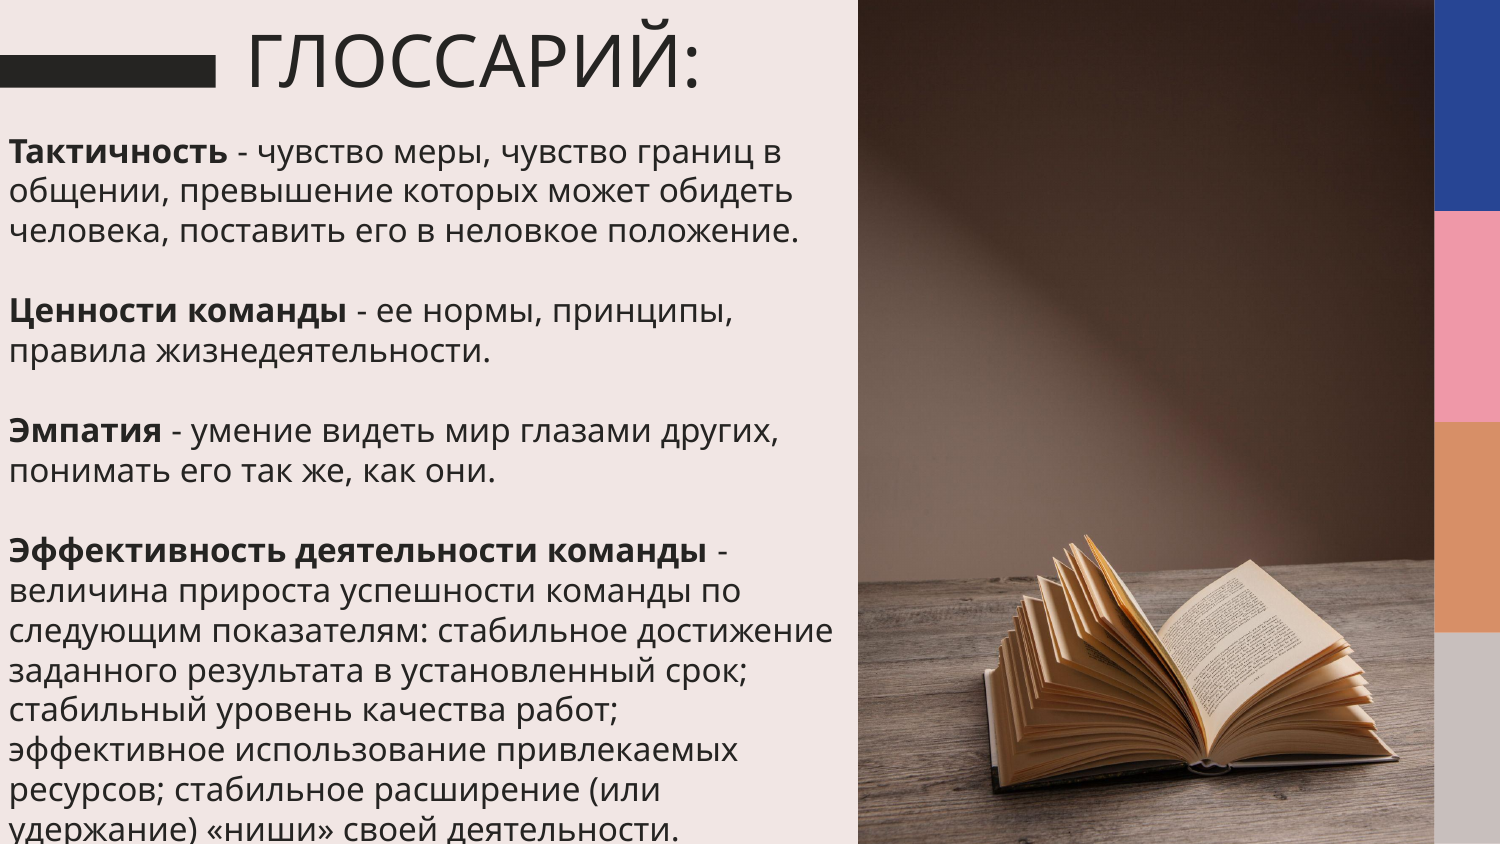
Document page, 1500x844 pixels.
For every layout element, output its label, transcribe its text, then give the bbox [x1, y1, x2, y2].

title ГЛОССАРИЙ: [230, 0, 855, 94]
list Тактичность - чувство меры, чувство границ в общении, превышение которых может обидеть человека, поставить его в неловкое положение. Ценности команды - ее нормы, принципы, правила жизнедеятельности. Эмпатия - умение видеть мир глазами других, понимать его так же, как они. Эффективность деятельности команды - величина прироста успешности команды по следующим показателям: стабильное достижение заданного результата в установленный срок; стабильный уровень качества работ; эффективное использование привлекаемых ресурсов; стабильное расширение (или удержание) «ниши» своей деятельности. [0, 114, 852, 393]
picture [857, 0, 1435, 844]
